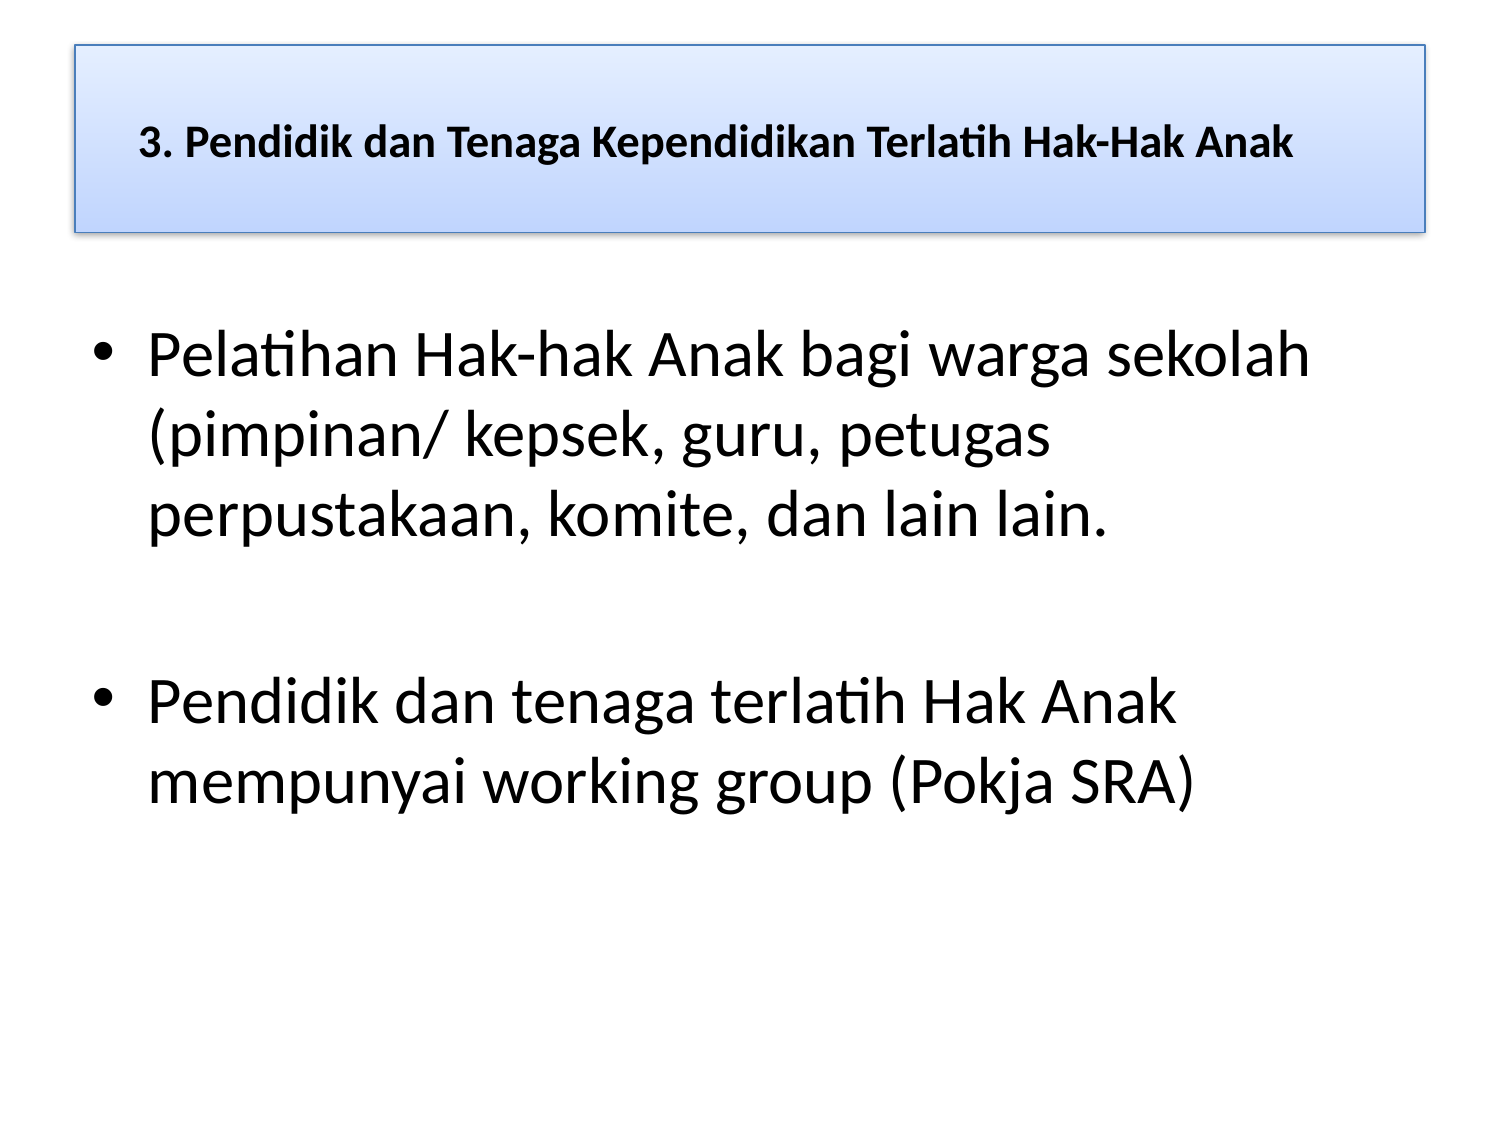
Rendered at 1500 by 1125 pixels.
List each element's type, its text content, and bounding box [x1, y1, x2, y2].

title 3. Pendidik dan Tenaga Kependidikan Terlatih Hak-Hak Anak [74, 44, 1426, 233]
list Pelatihan Hak-hak Anak bagi warga sekolah (pimpinan/ kepsek, guru, petugas perpustakaan, komite, dan lain lain. Pendidik dan tenaga terlatih Hak Anak mempunyai working group (Pokja SRA) [76, 302, 1427, 1046]
